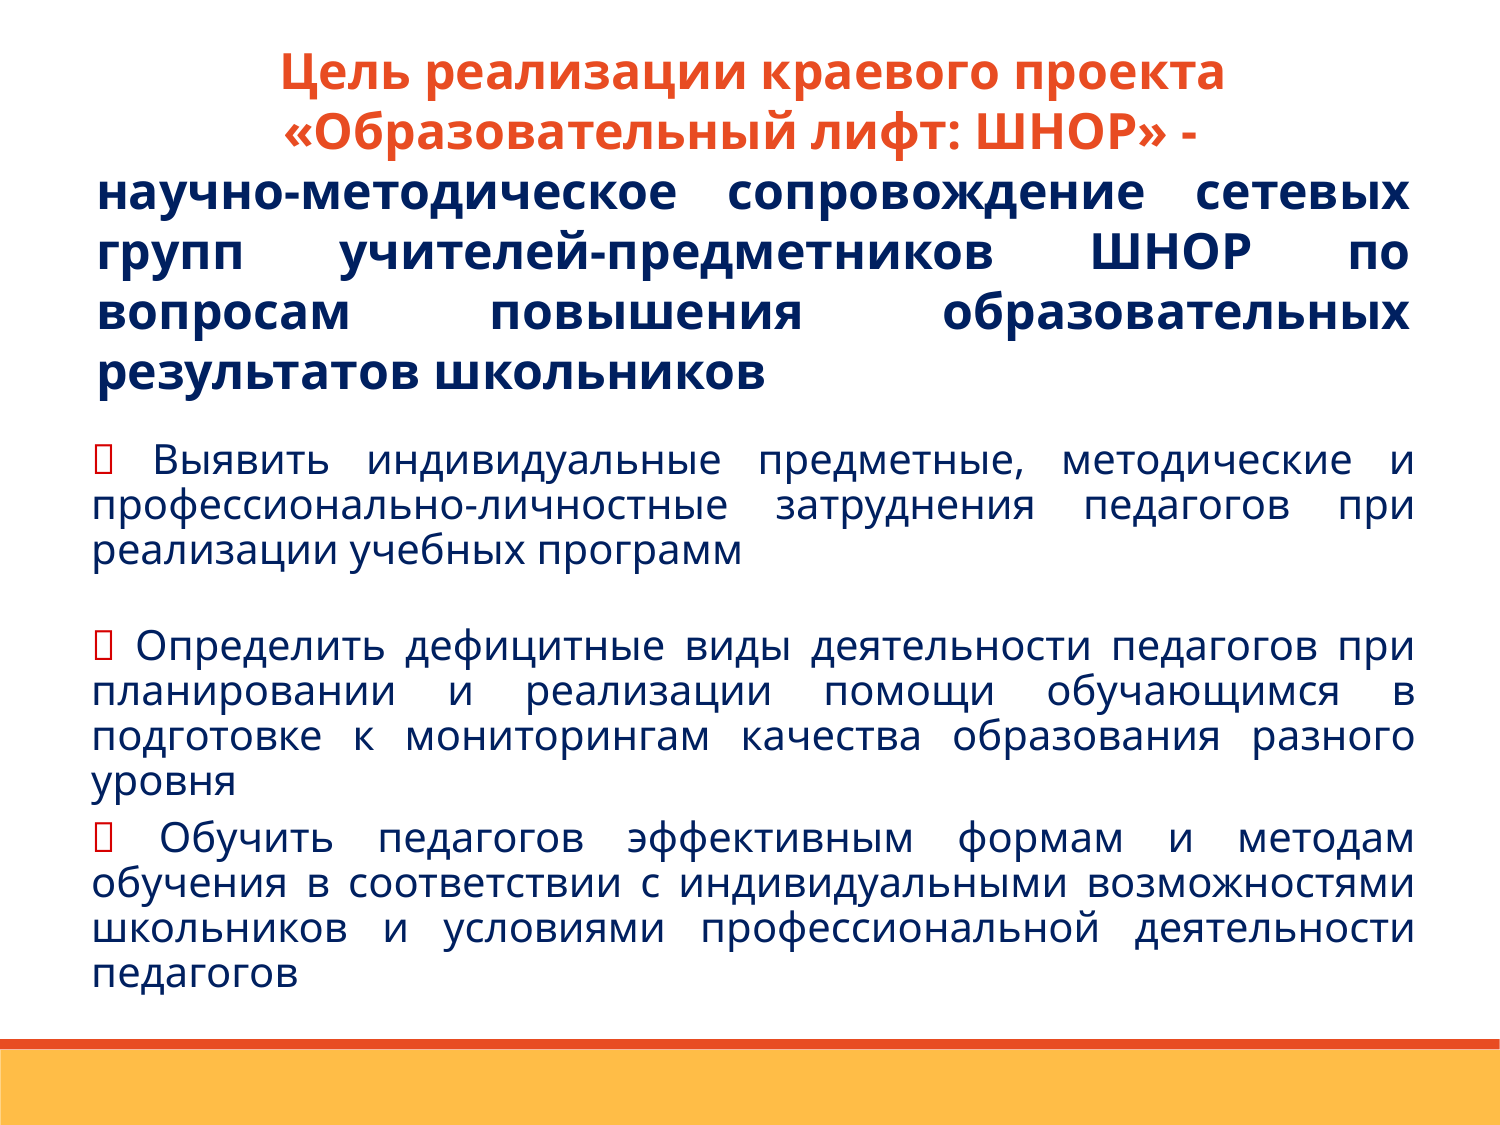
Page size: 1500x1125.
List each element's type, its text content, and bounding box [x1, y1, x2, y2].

text_box 🔥 Выявить индивидуальные предметные, методические и профессионально-личностные затруднения педагогов при реализации учебных программ [81, 432, 1426, 580]
text_box 🔥 Обучить педагогов эффективным формам и методам обучения в соответствии с индивидуальными возможностями школьников и условиями профессиональной деятельности педагогов [81, 808, 1426, 1005]
text_box 🔥 Определить дефицитные виды деятельности педагогов при планировании и реализации помощи обучающимся в подготовке к мониторингам качества образования разного уровня [81, 638, 1426, 791]
text_box Цель реализации краевого проекта «Образовательный лифт: ШНОР» - научно-методическое сопровождение сетевых групп учителей-предметников ШНОР по вопросам повышения образовательных результатов школьников [81, 31, 1426, 407]
